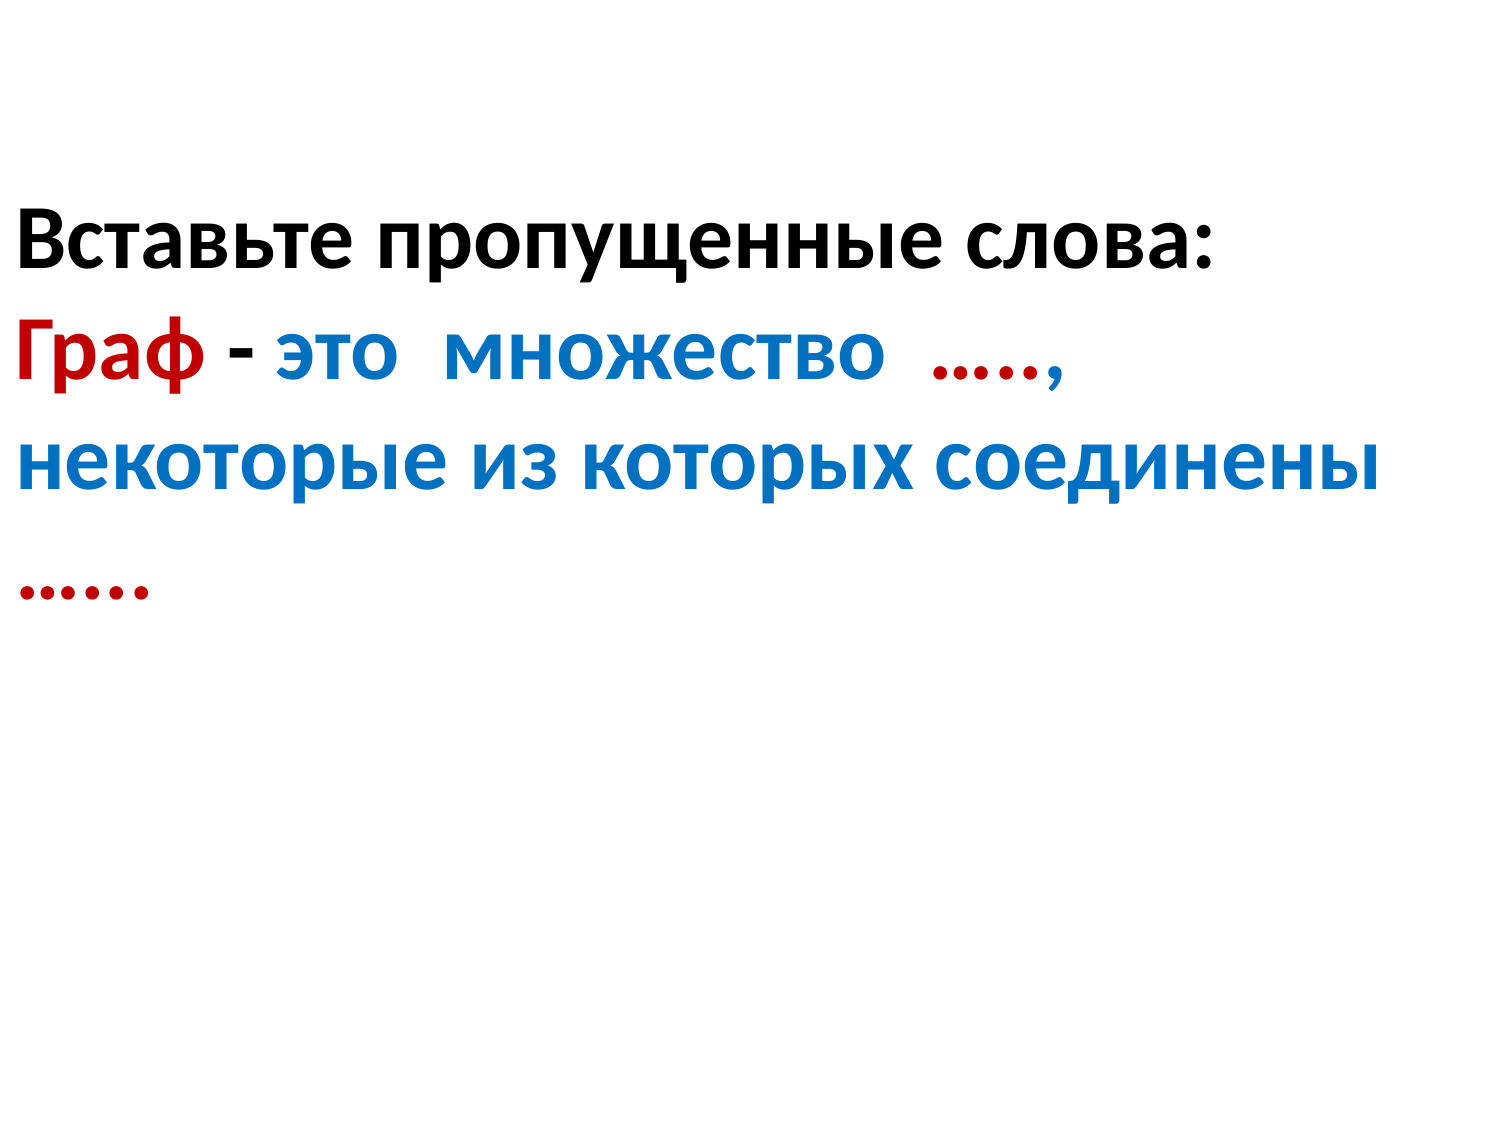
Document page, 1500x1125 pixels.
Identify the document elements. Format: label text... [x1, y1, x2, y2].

title Вставьте пропущенные слова: Граф - это множество ….., некоторые из которых соединены …... [0, 0, 1500, 1125]
